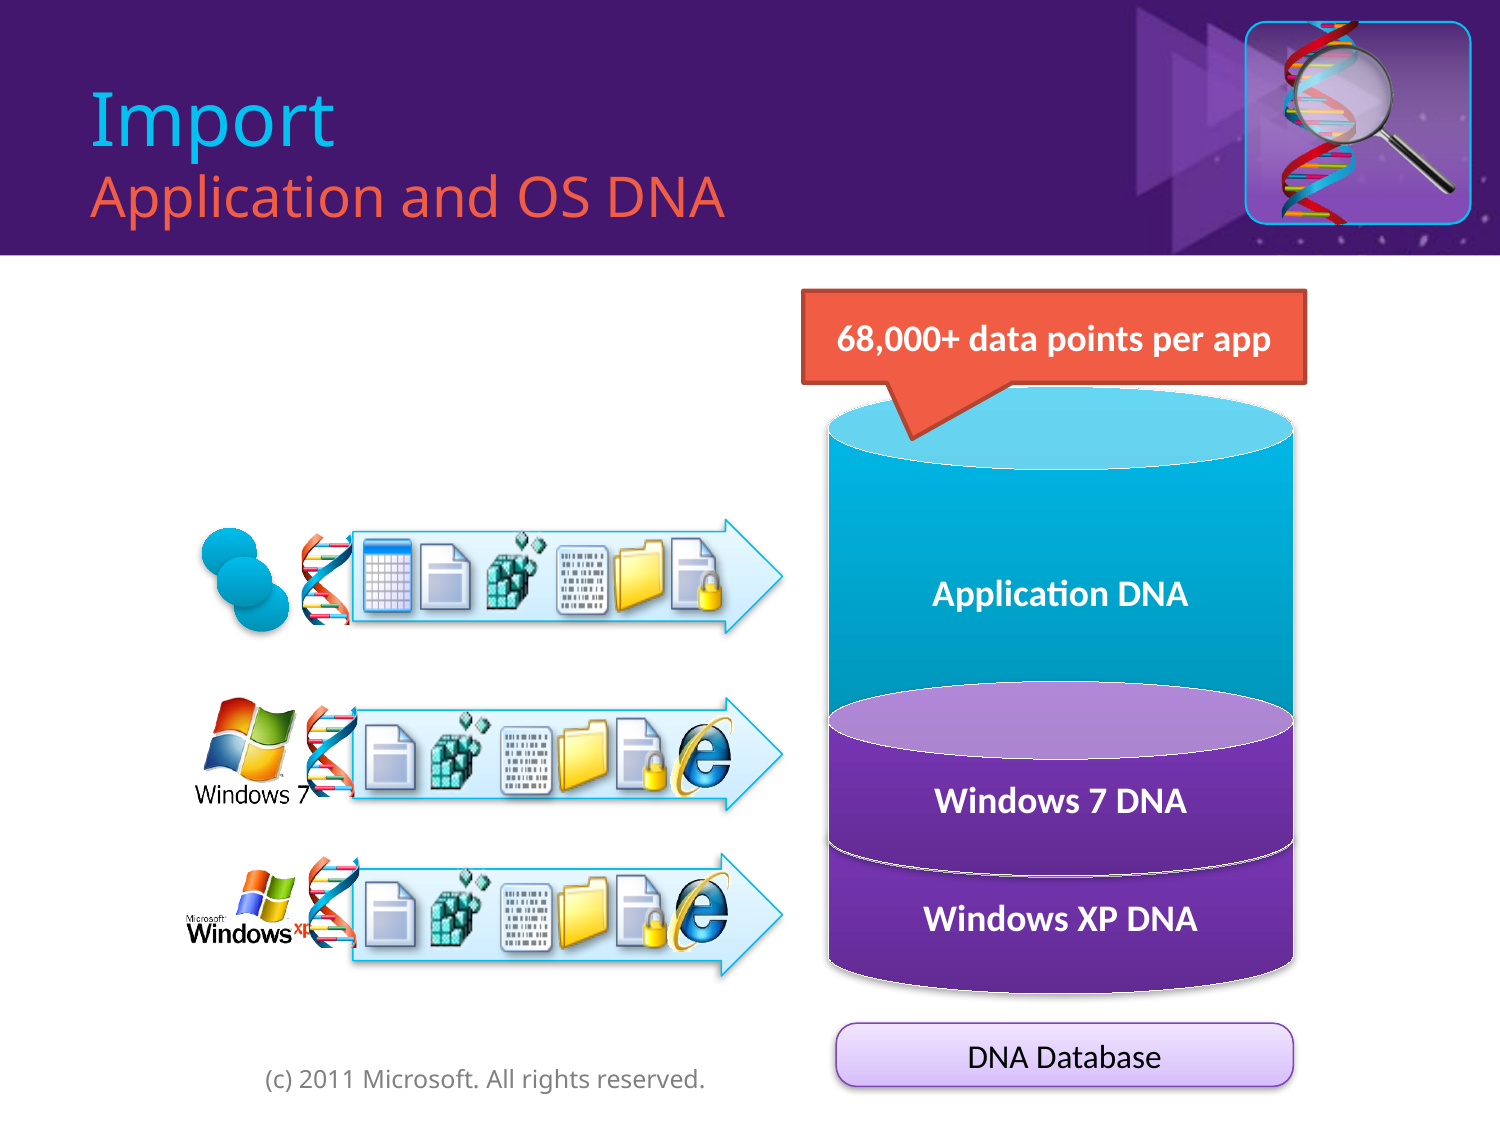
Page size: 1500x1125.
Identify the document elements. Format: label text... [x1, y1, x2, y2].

picture [182, 849, 424, 964]
picture [497, 710, 741, 797]
picture [362, 533, 480, 620]
picture [497, 864, 738, 957]
text_box [497, 868, 658, 876]
text_box [746, 716, 784, 792]
text_box [725, 804, 734, 812]
text_box [497, 709, 664, 719]
picture [484, 527, 550, 613]
text_box Windows XP DNA [828, 851, 1294, 994]
text_box Windows 7 DNA [828, 681, 1294, 876]
text_box [367, 709, 424, 719]
text_box [235, 585, 287, 632]
picture [182, 697, 424, 811]
picture [292, 526, 358, 625]
text_box 68,000+ data points per app [801, 288, 1308, 441]
picture [429, 864, 494, 951]
text_box [414, 530, 480, 539]
footer (c) 2011 Microsoft. All rights reserved. [248, 1048, 724, 1108]
text_box [202, 528, 258, 574]
picture [428, 706, 494, 793]
text_box DNA Database [835, 1022, 1295, 1088]
text_box [352, 957, 494, 962]
title Import Application and OS DNA [75, 56, 1425, 244]
text_box [720, 852, 732, 863]
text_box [1245, 21, 1471, 235]
text_box [725, 697, 738, 708]
picture [552, 534, 723, 620]
text_box Application DNA [828, 386, 1294, 713]
text_box [369, 868, 425, 876]
text_box [617, 874, 784, 977]
text_box [216, 556, 272, 607]
text_box [554, 518, 784, 635]
picture [0, 0, 1500, 255]
